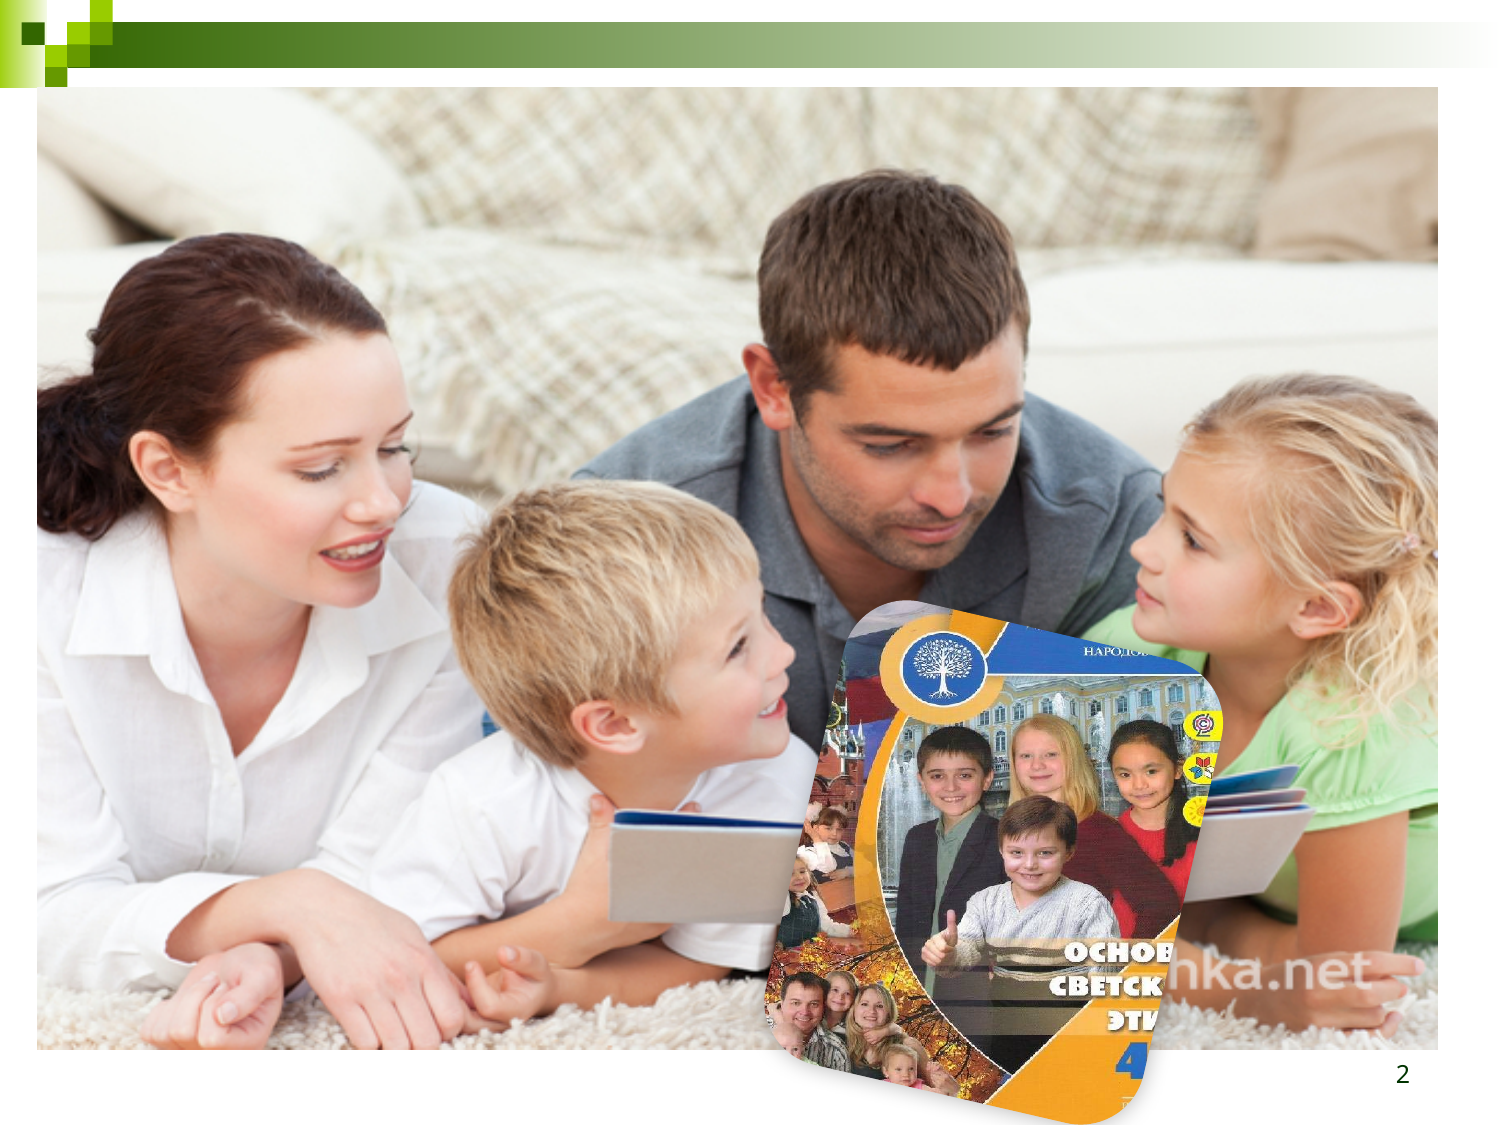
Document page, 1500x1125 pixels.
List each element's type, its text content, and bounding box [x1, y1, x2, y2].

picture [37, 87, 1438, 1125]
slide_number 2 [1191, 1059, 1426, 1101]
title [0, 74, 1351, 301]
